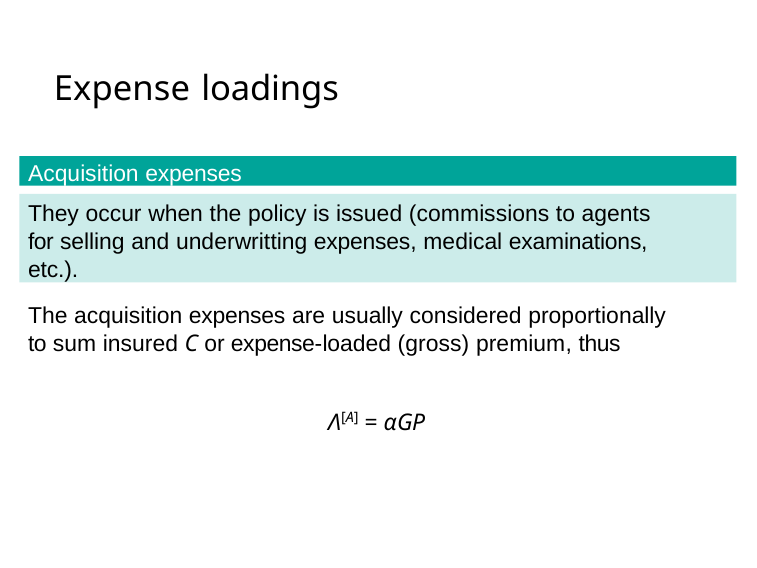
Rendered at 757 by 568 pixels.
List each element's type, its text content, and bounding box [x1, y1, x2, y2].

title Expense loadings [51, 36, 705, 134]
text_box The acquisition expenses are usually considered proportionally to sum insured C or expense-loaded (gross) premium, thus Λ[A] = αGP [24, 298, 691, 436]
text_box Acquisition expenses [19, 156, 737, 186]
text_box They occur when the policy is issued (commissions to agents for selling and underwritting expenses, medical examinations, etc.). [19, 193, 737, 283]
